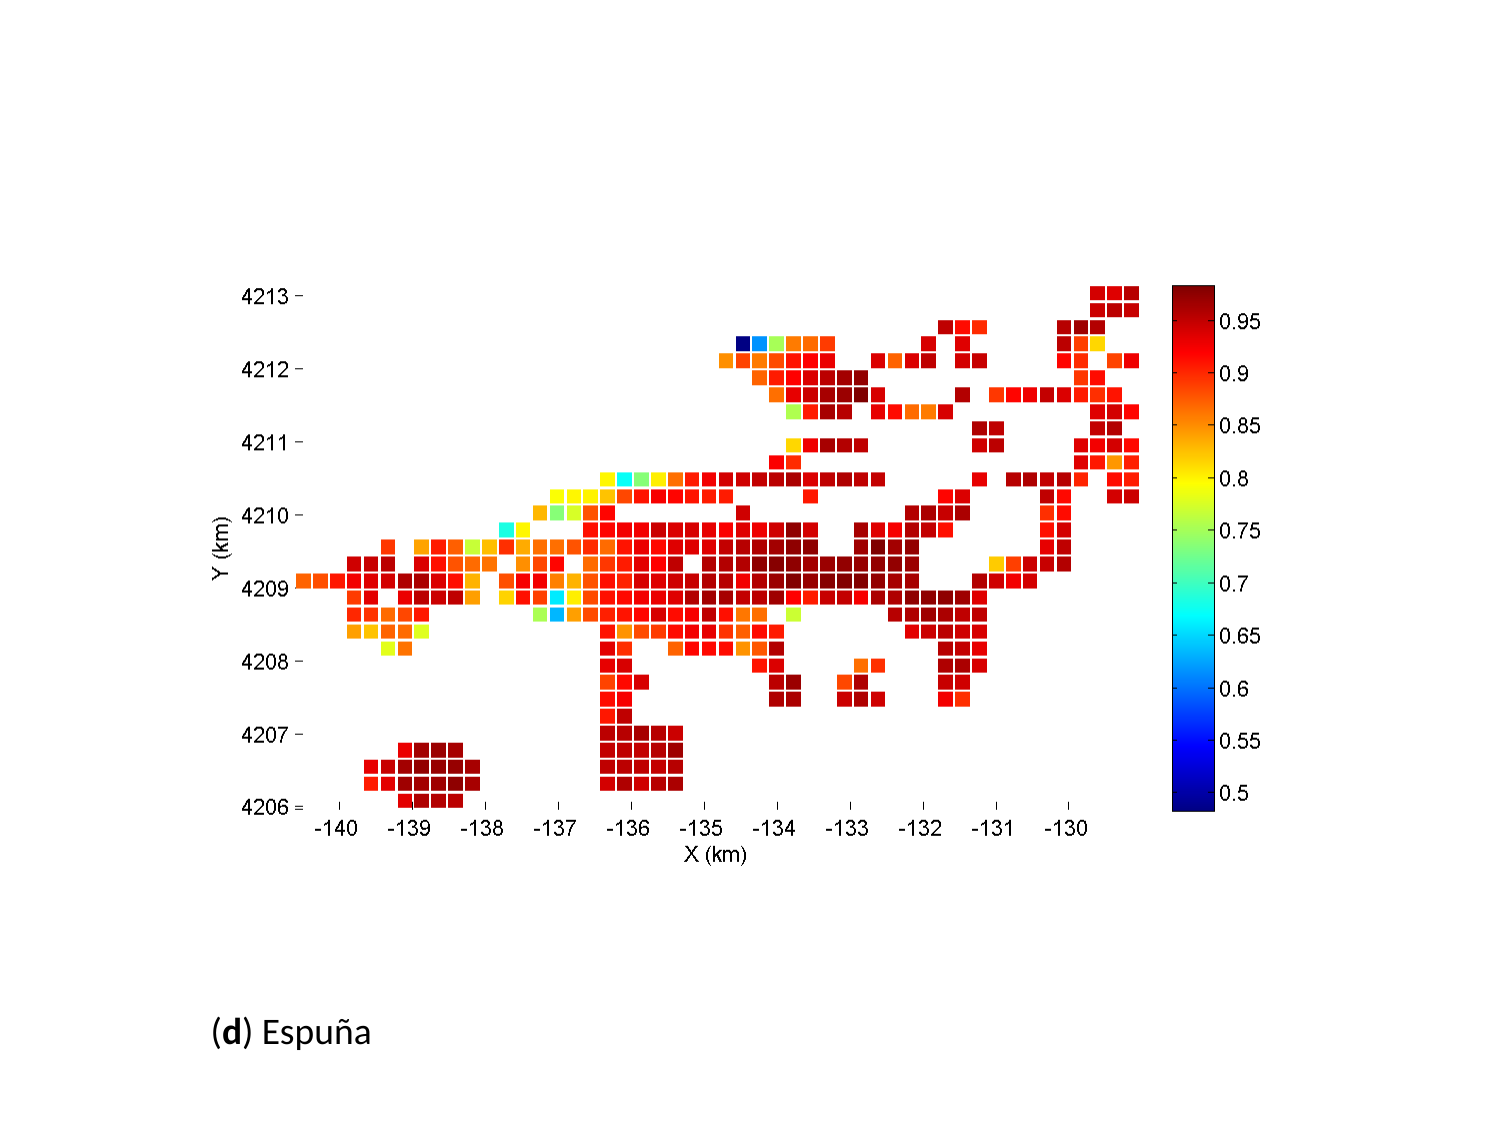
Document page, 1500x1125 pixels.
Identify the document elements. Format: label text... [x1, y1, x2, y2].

text_box (d) Espuña [195, 999, 387, 1060]
picture [134, 136, 1366, 989]
